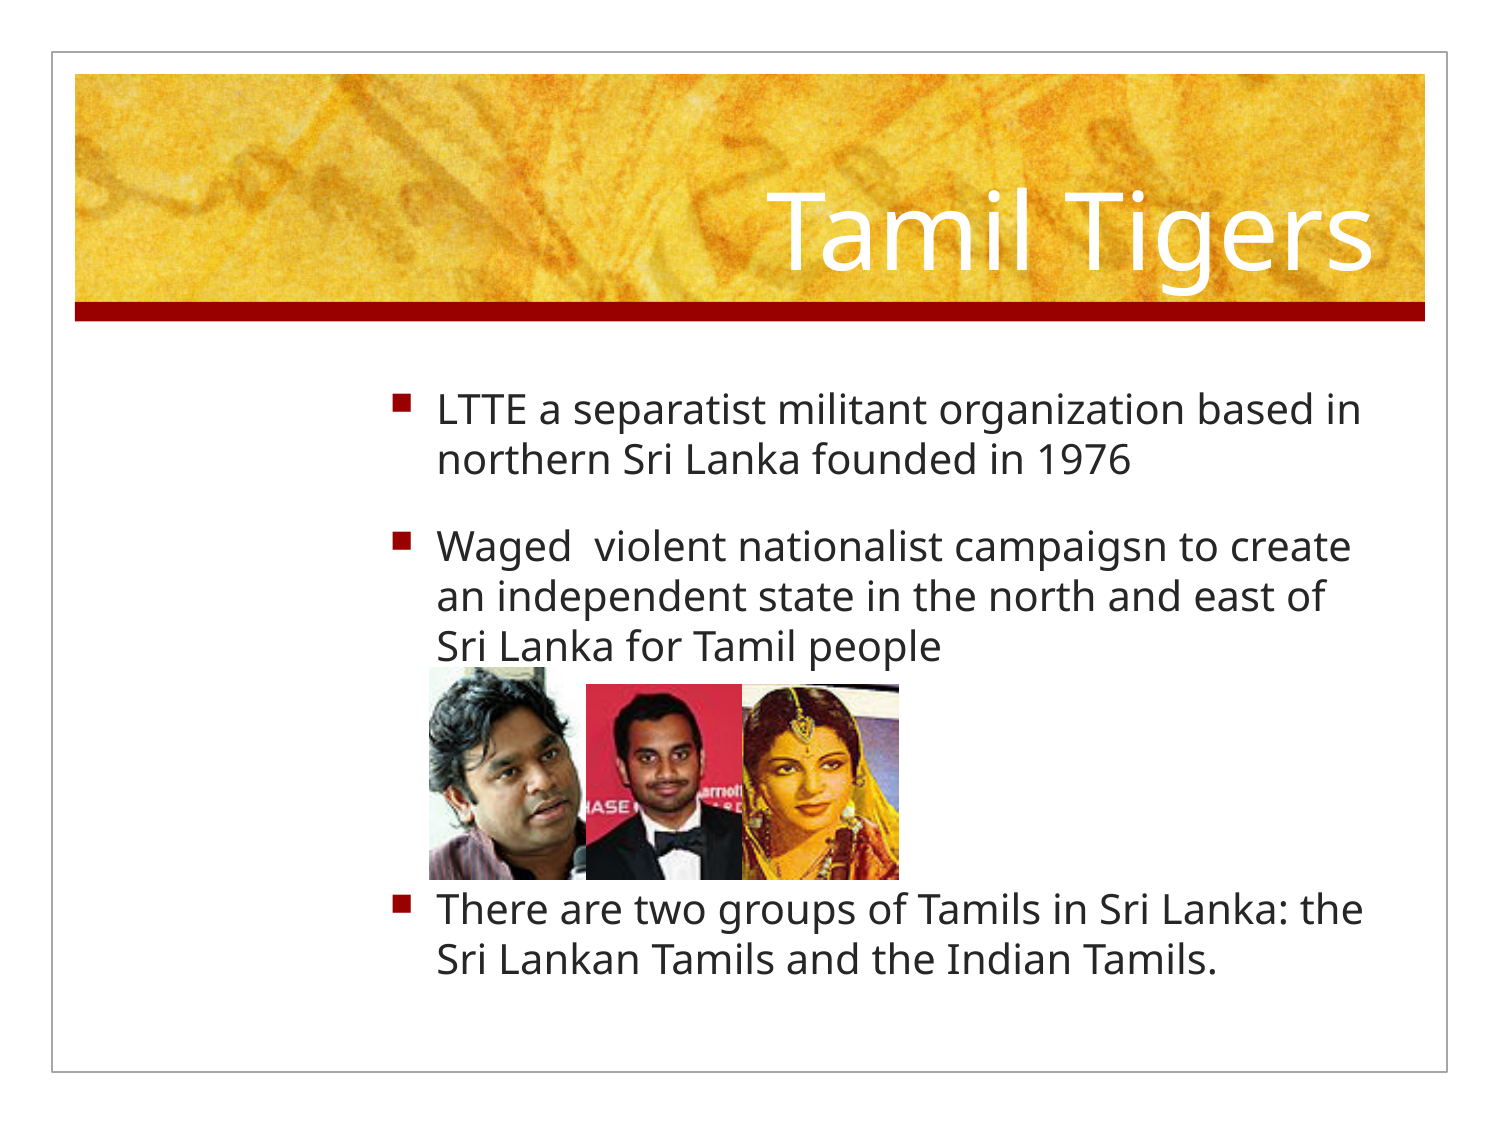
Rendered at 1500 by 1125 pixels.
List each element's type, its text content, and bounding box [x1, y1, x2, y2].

picture [429, 666, 900, 881]
list LTTE a separatist militant organization based in northern Sri Lanka founded in 1976 Waged violent nationalist campaigsn to create an independent state in the north and east of Sri Lanka for Tamil people There are two groups of Tamils in Sri Lanka: the Sri Lankan Tamils and the Indian Tamils. [375, 375, 1392, 1005]
picture [75, 74, 1425, 301]
title Tamil Tigers [108, 74, 1392, 292]
